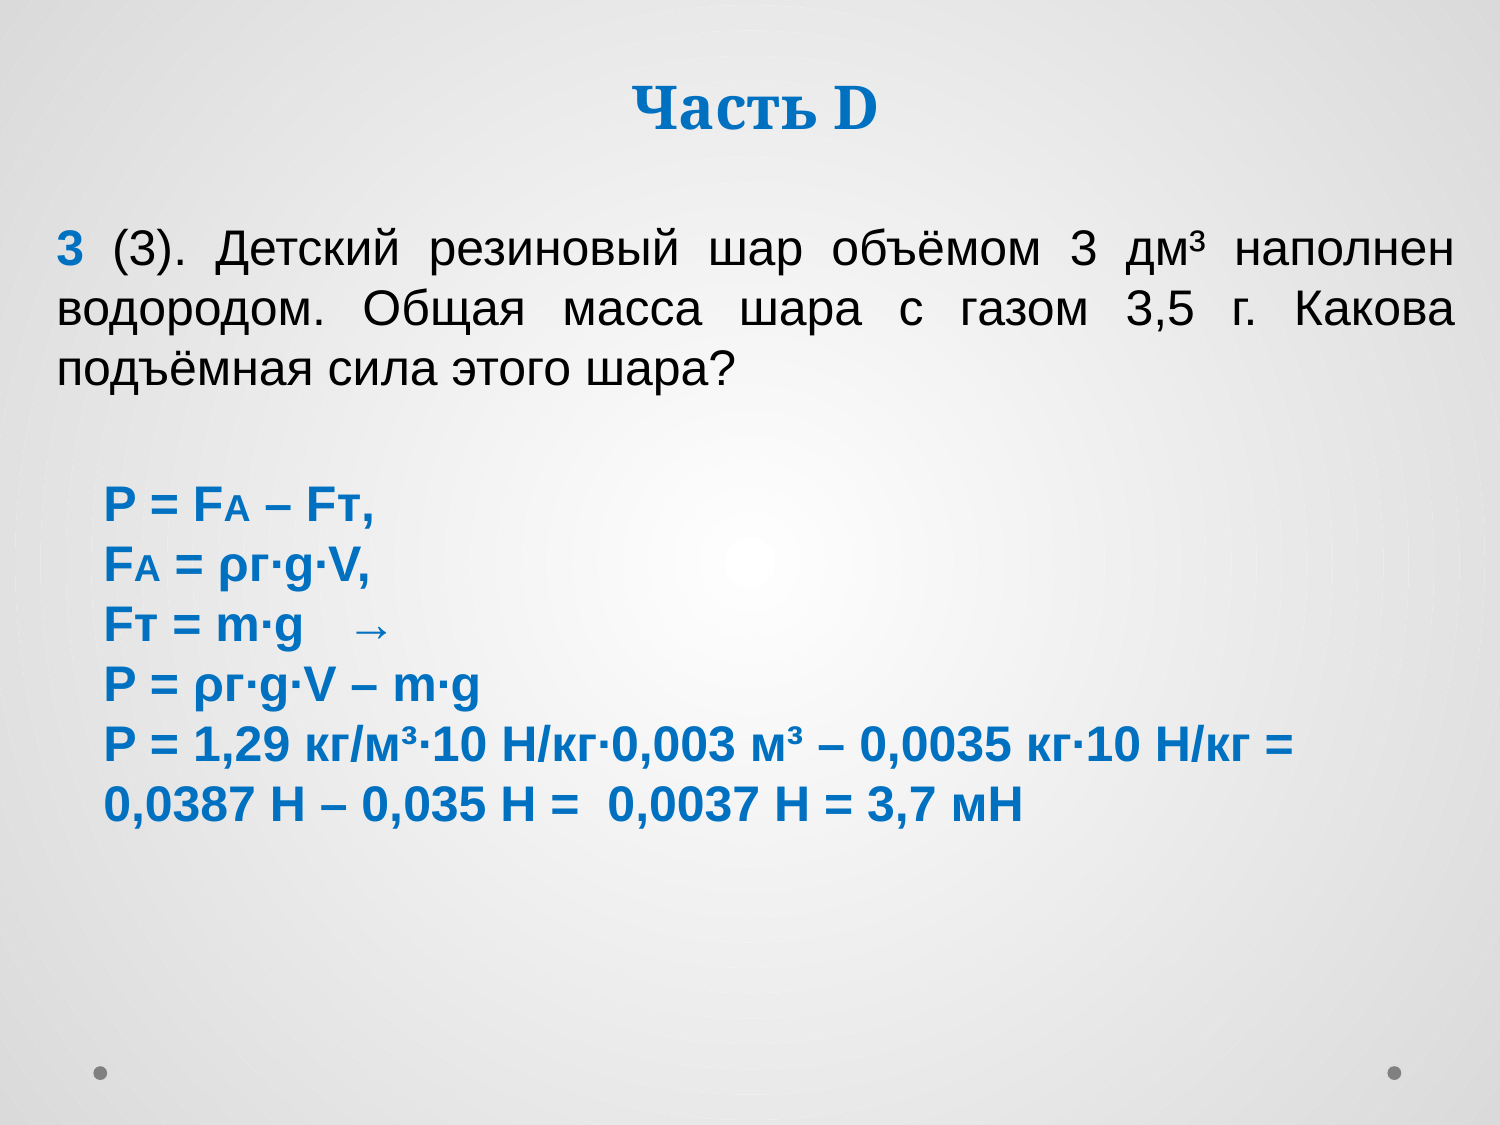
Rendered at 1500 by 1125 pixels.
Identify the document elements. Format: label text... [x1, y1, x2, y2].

text_box 3 (3). Детский резиновый шар объёмом 3 дм³ наполнен водородом. Общая масса шара с газом 3,5 г. Какова подъёмная сила этого шара? [41, 208, 1471, 404]
title Часть D [80, 66, 1431, 149]
text_box P = FА – Fт, FA = ρг∙g∙V, Fт = m∙g → P = ρг∙g∙V – m∙g P = 1,29 кг/м³∙10 Н/кг∙0,003 м³ – 0,0035 кг∙10 Н/кг = 0,0387 Н – 0,035 Н = 0,0037 Н = 3,7 мН [88, 464, 1447, 839]
